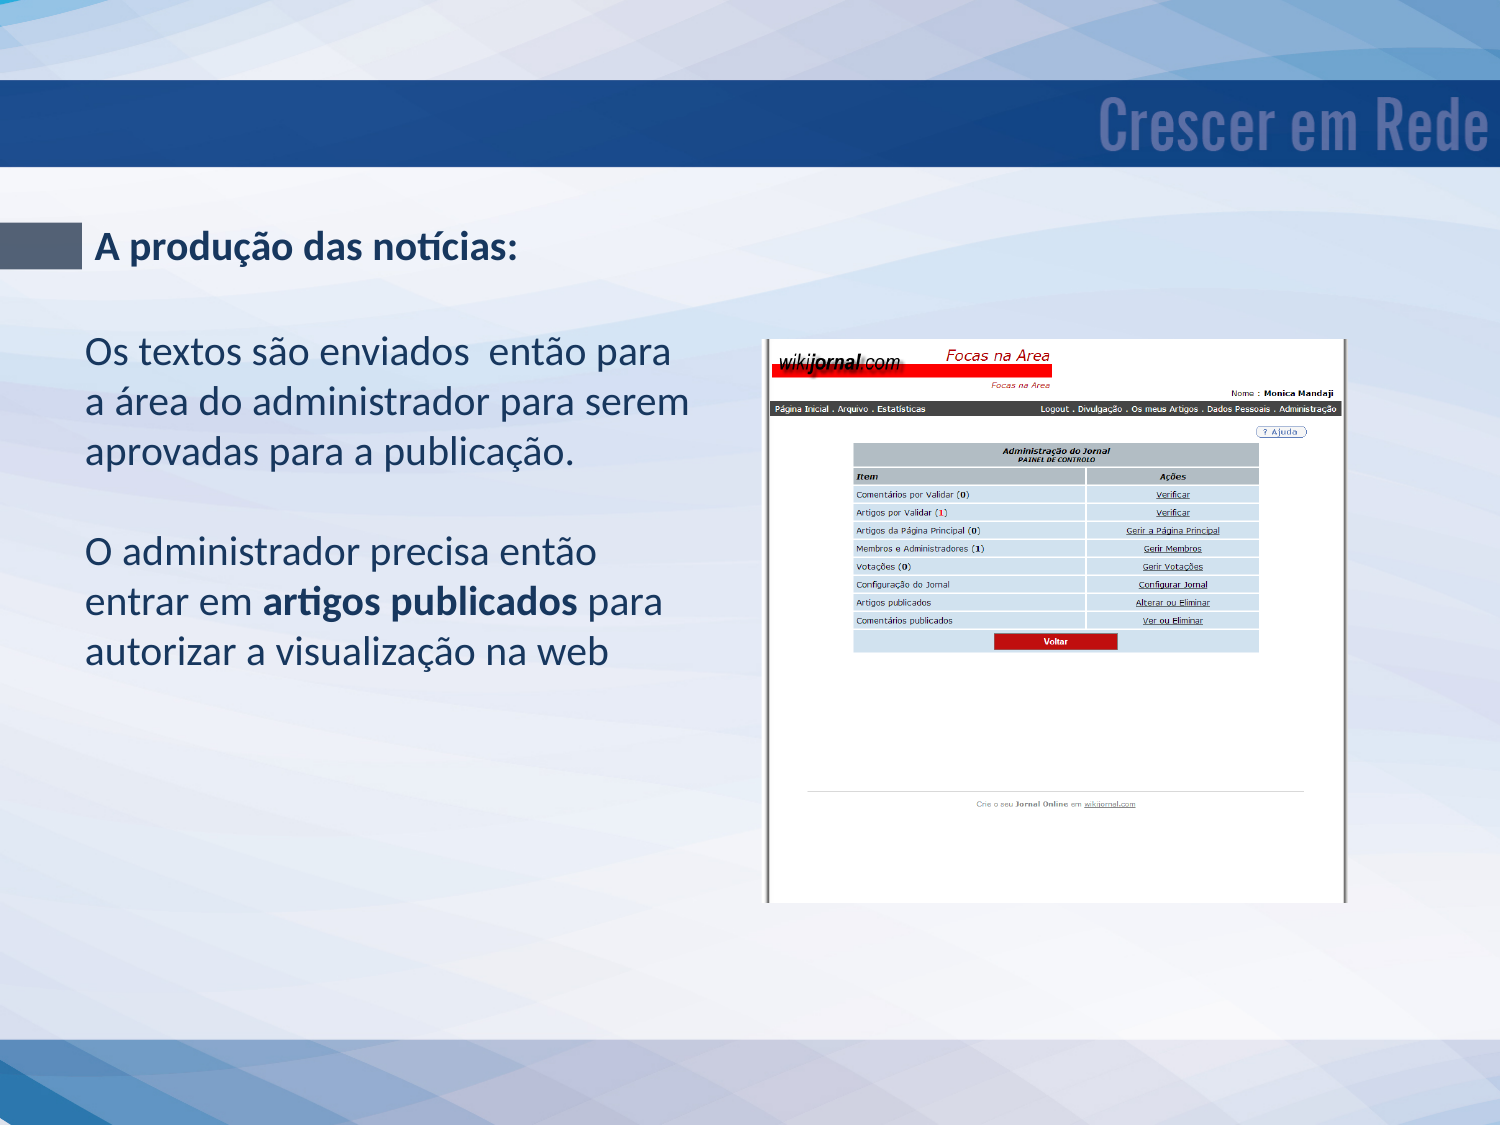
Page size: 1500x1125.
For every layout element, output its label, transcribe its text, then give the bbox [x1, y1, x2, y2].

text_box Os textos são enviados então para a área do administrador para serem aprovadas para a publicação. O administrador precisa então entrar em artigos publicados para autorizar a visualização na web [70, 316, 715, 832]
picture [0, 0, 1500, 1125]
text_box [0, 220, 70, 272]
text_box A produção das notícias: [70, 210, 1418, 349]
